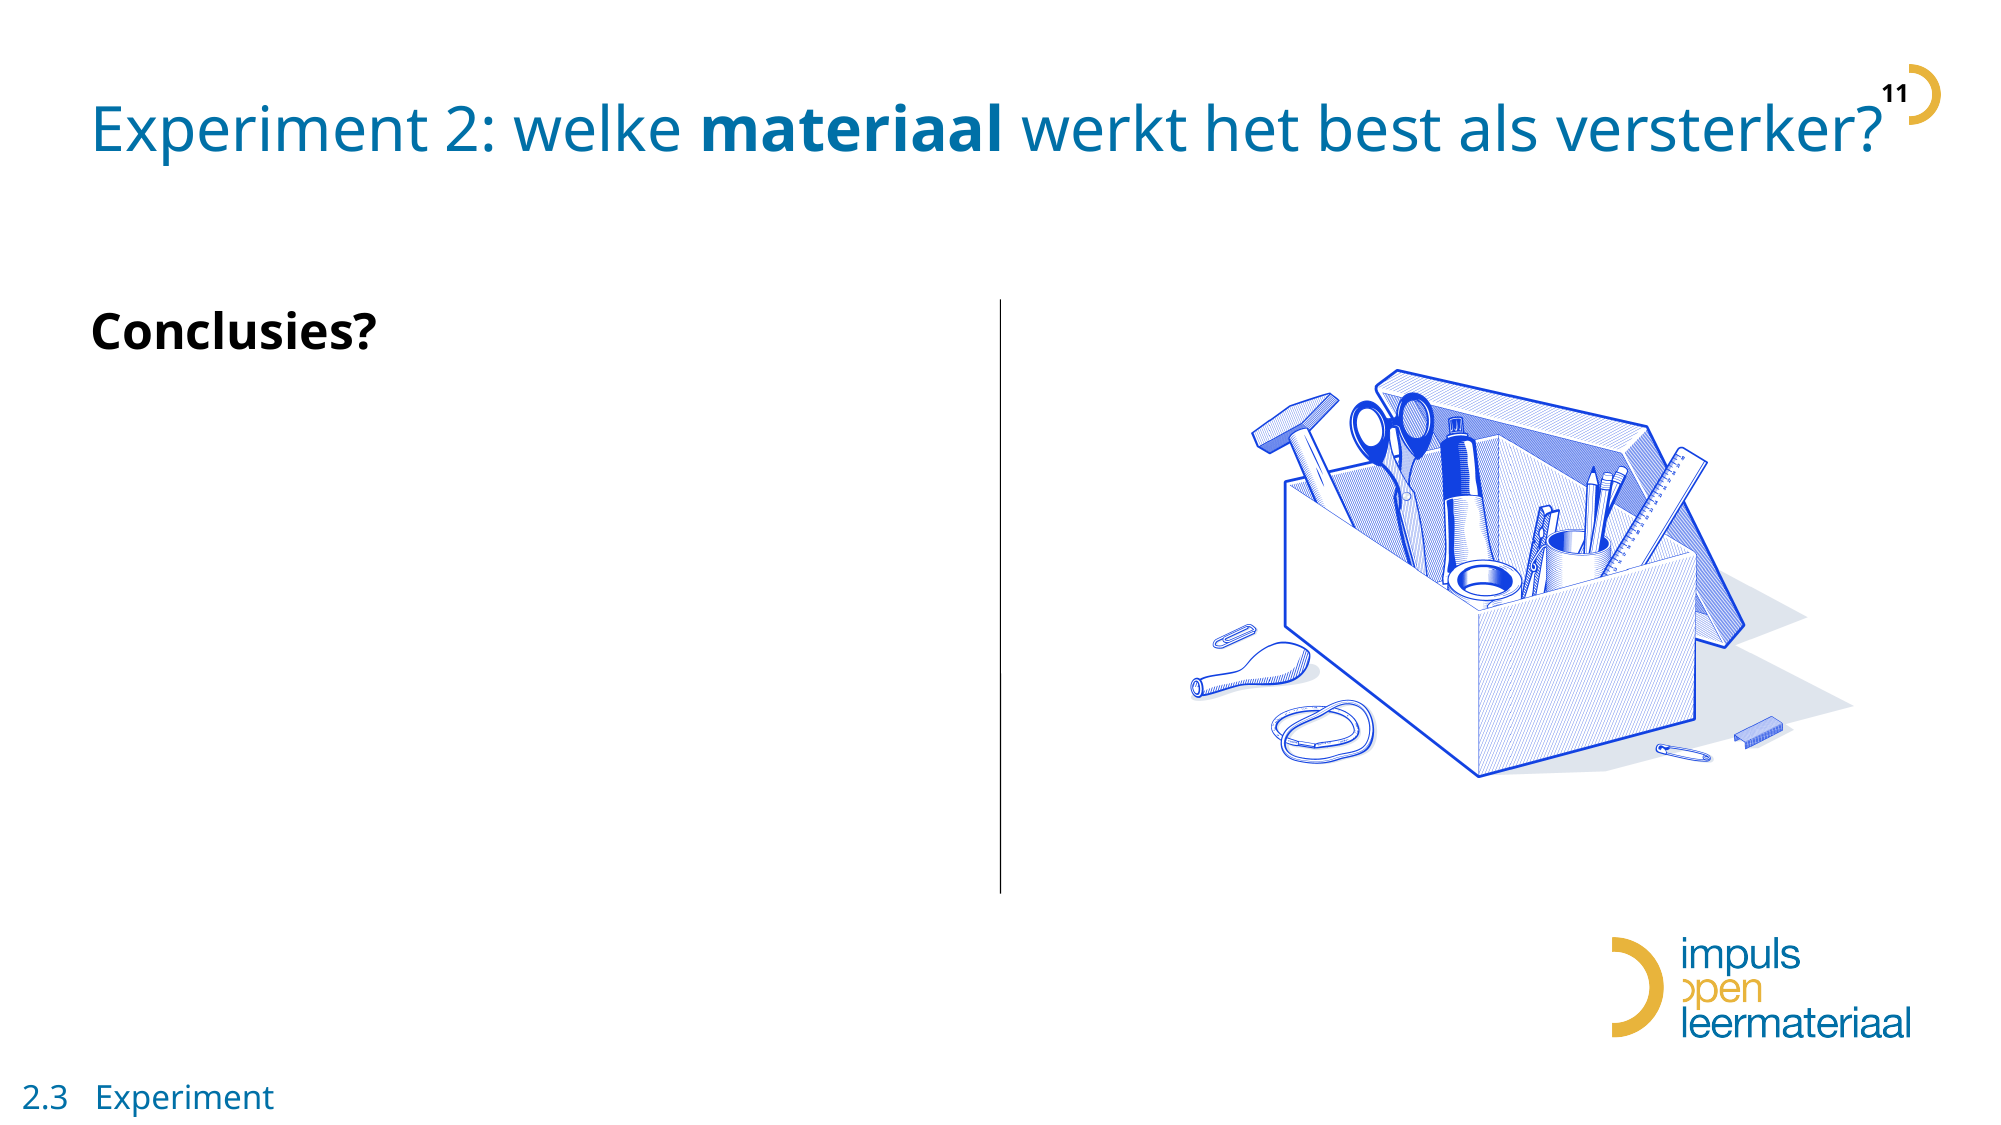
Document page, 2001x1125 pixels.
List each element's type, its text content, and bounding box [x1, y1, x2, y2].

picture [1695, 1018, 1705, 1023]
picture [1717, 1018, 1727, 1023]
picture [1752, 1018, 1761, 1038]
list Conclusies? [90, 299, 971, 894]
picture [1909, 64, 1941, 125]
picture [1612, 937, 1910, 1038]
picture [1766, 1018, 1775, 1038]
picture [1694, 1028, 1716, 1038]
picture [1845, 1019, 1853, 1038]
title Experiment 2: welke materiaal werkt het best als versterker? [90, 89, 1910, 247]
picture [1887, 1027, 1897, 1034]
text_box 2.3 Experiment [21, 1076, 348, 1116]
picture [1865, 1027, 1875, 1034]
picture [1822, 1018, 1833, 1023]
picture [1029, 299, 1991, 840]
picture [1787, 1027, 1797, 1034]
